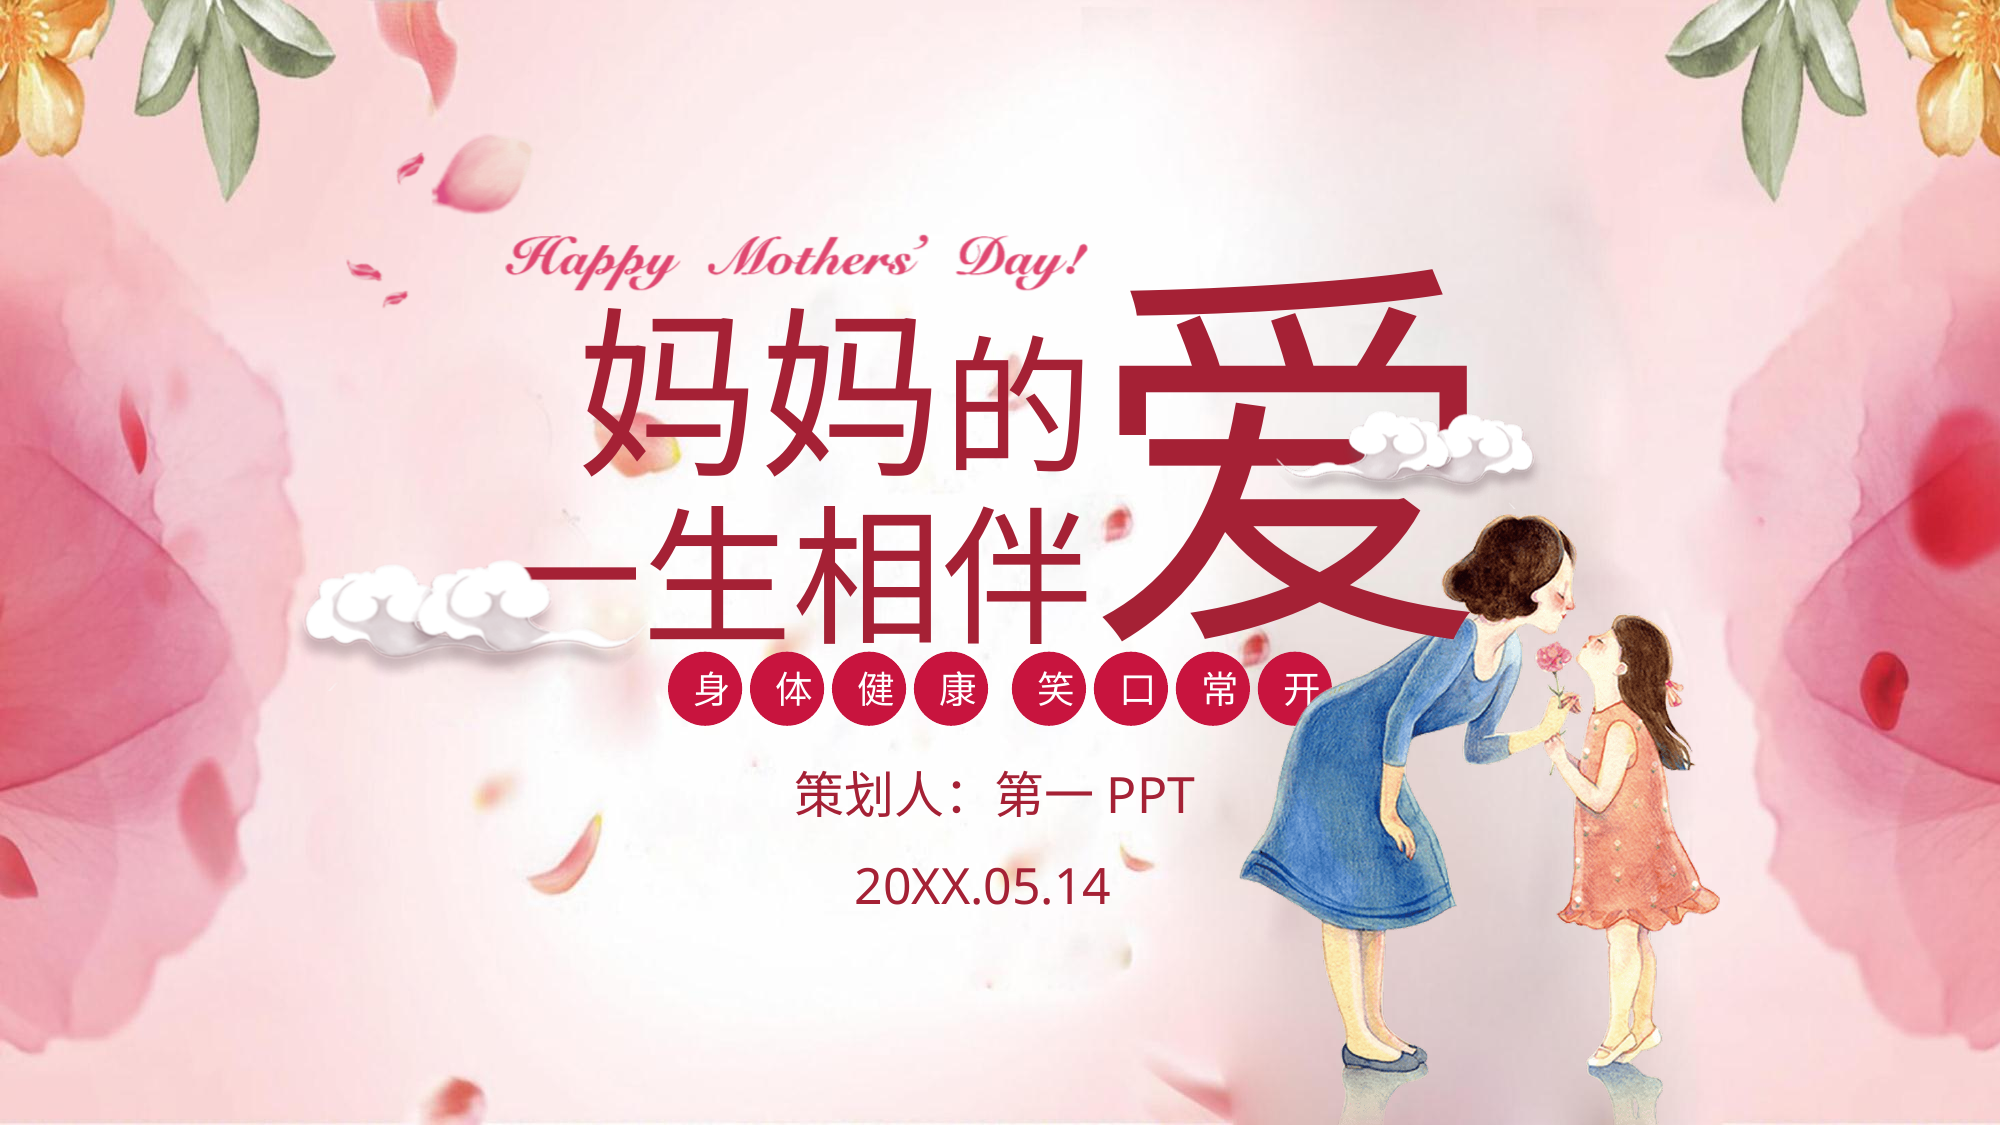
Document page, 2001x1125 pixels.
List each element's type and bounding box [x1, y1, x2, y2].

text_box [667, 651, 1203, 726]
picture [0, 0, 2000, 1125]
